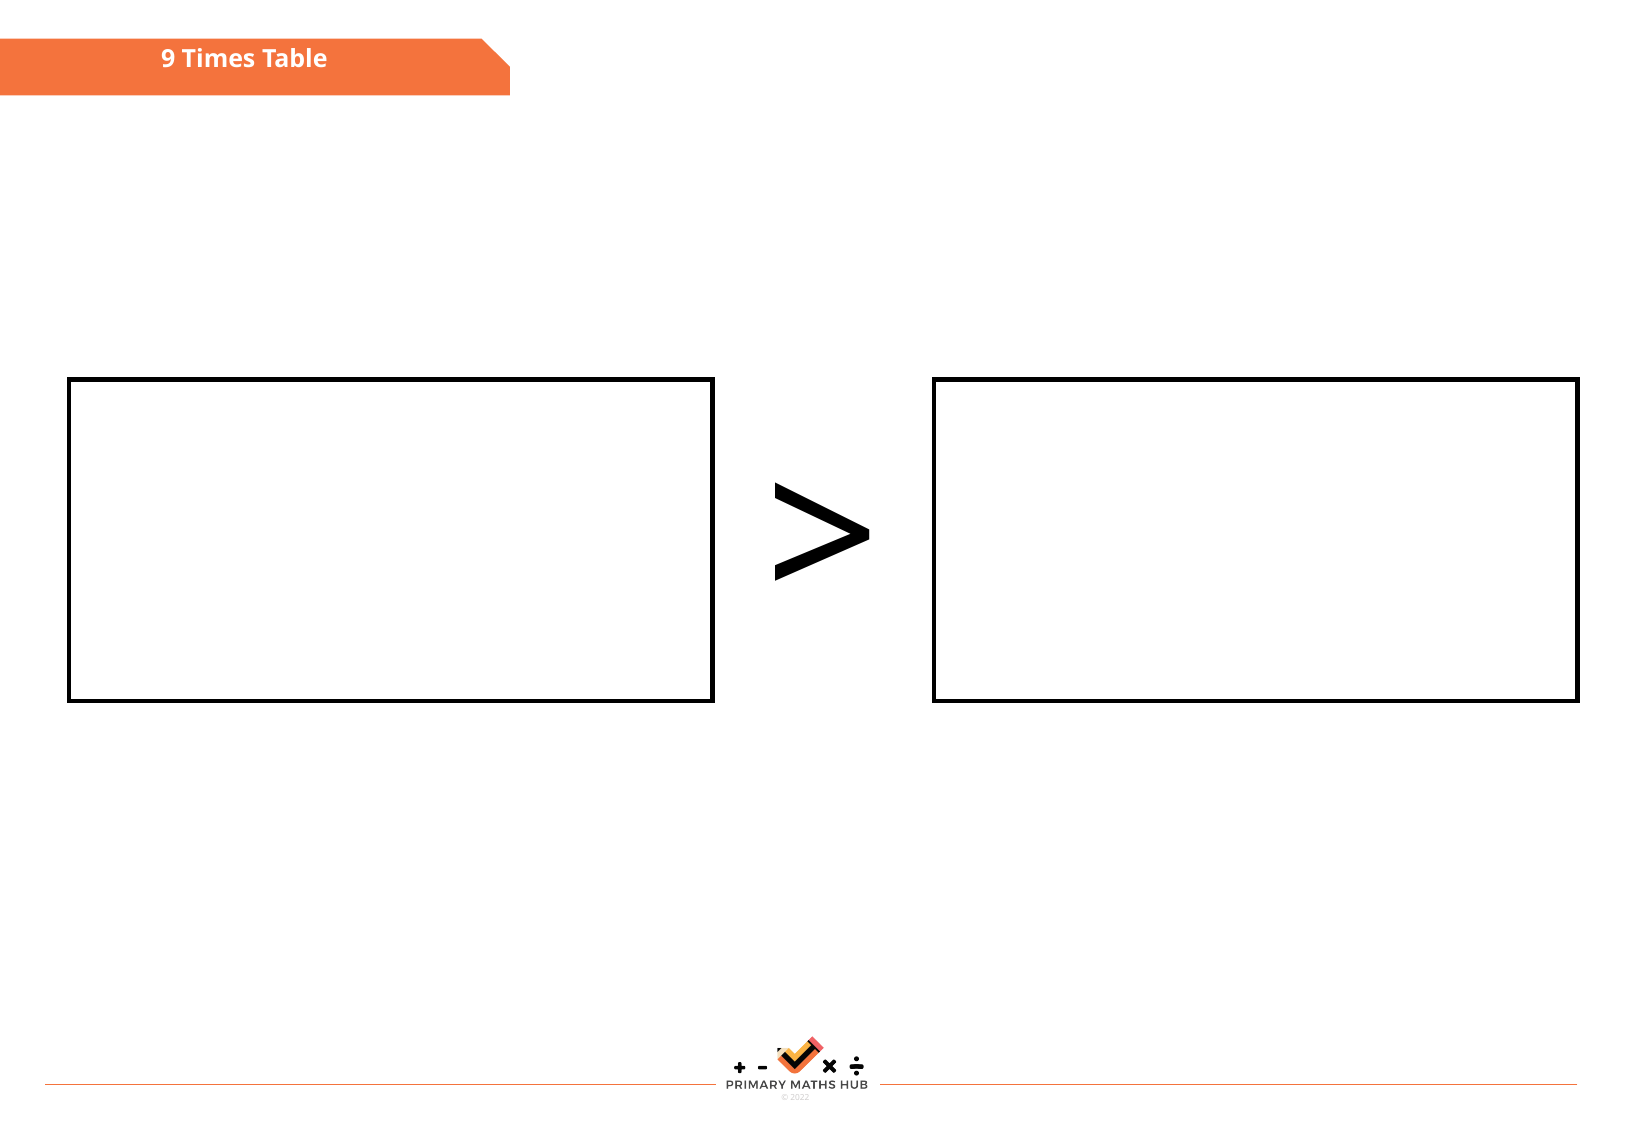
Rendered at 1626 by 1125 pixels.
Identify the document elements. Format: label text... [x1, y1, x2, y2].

text_box [68, 378, 713, 702]
picture [722, 1034, 872, 1094]
text_box 9 Times Table [0, 37, 511, 97]
text_box © 2022 [720, 1084, 870, 1110]
text_box > [751, 397, 896, 653]
text_box [933, 378, 1578, 702]
